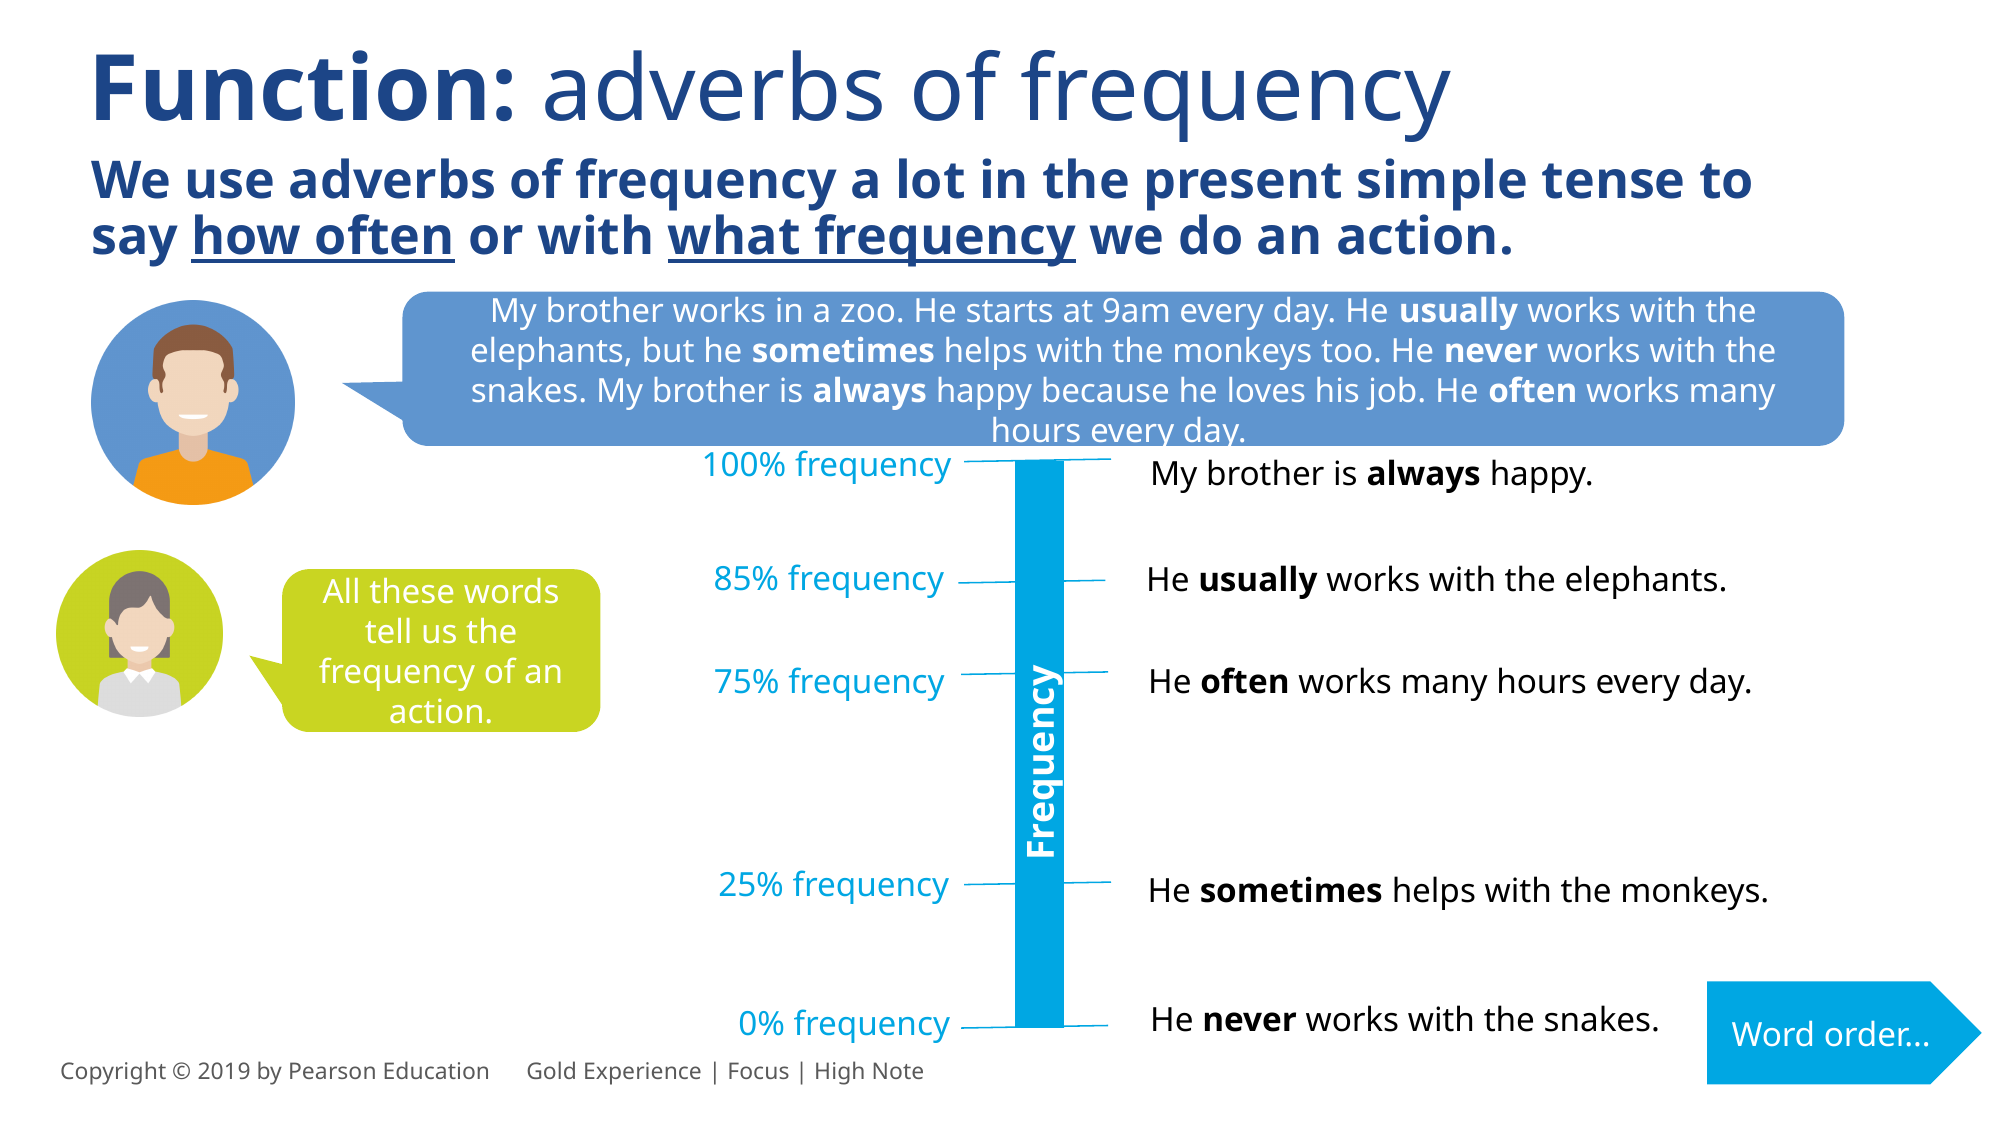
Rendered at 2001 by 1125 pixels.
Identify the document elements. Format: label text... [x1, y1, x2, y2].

text_box My brother is always happy. [1135, 445, 1609, 500]
picture [55, 549, 223, 717]
picture [90, 300, 295, 505]
text_box My brother works in a zoo. He starts at 9am every day. He usually works with the elephants, but he sometimes helps with the monkeys too. He never works with the snakes. My brother is always happy because he loves his job. He often works many hours every day. [339, 289, 1847, 449]
text_box He never works with the snakes. [1135, 990, 1676, 1045]
text_box He usually works with the elephants. [1131, 551, 1744, 606]
text_box We use adverbs of frequency a lot in the present simple tense to say how often or with what frequency we do an action. [76, 146, 1827, 214]
text_box He often works many hours every day. [1133, 652, 1769, 708]
text_box Word order… [1704, 979, 1984, 1087]
footer Copyright © 2019 by Pearson Education Gold Experience | Focus | High Note [45, 1040, 1084, 1101]
text_box He sometimes helps with the monkeys. [1132, 861, 1785, 916]
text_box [958, 580, 1106, 584]
text_box All these words tell us the frequency of an action. [247, 567, 517, 735]
title Function: adverbs of frequency [73, 33, 1827, 250]
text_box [522, 435, 1112, 1048]
